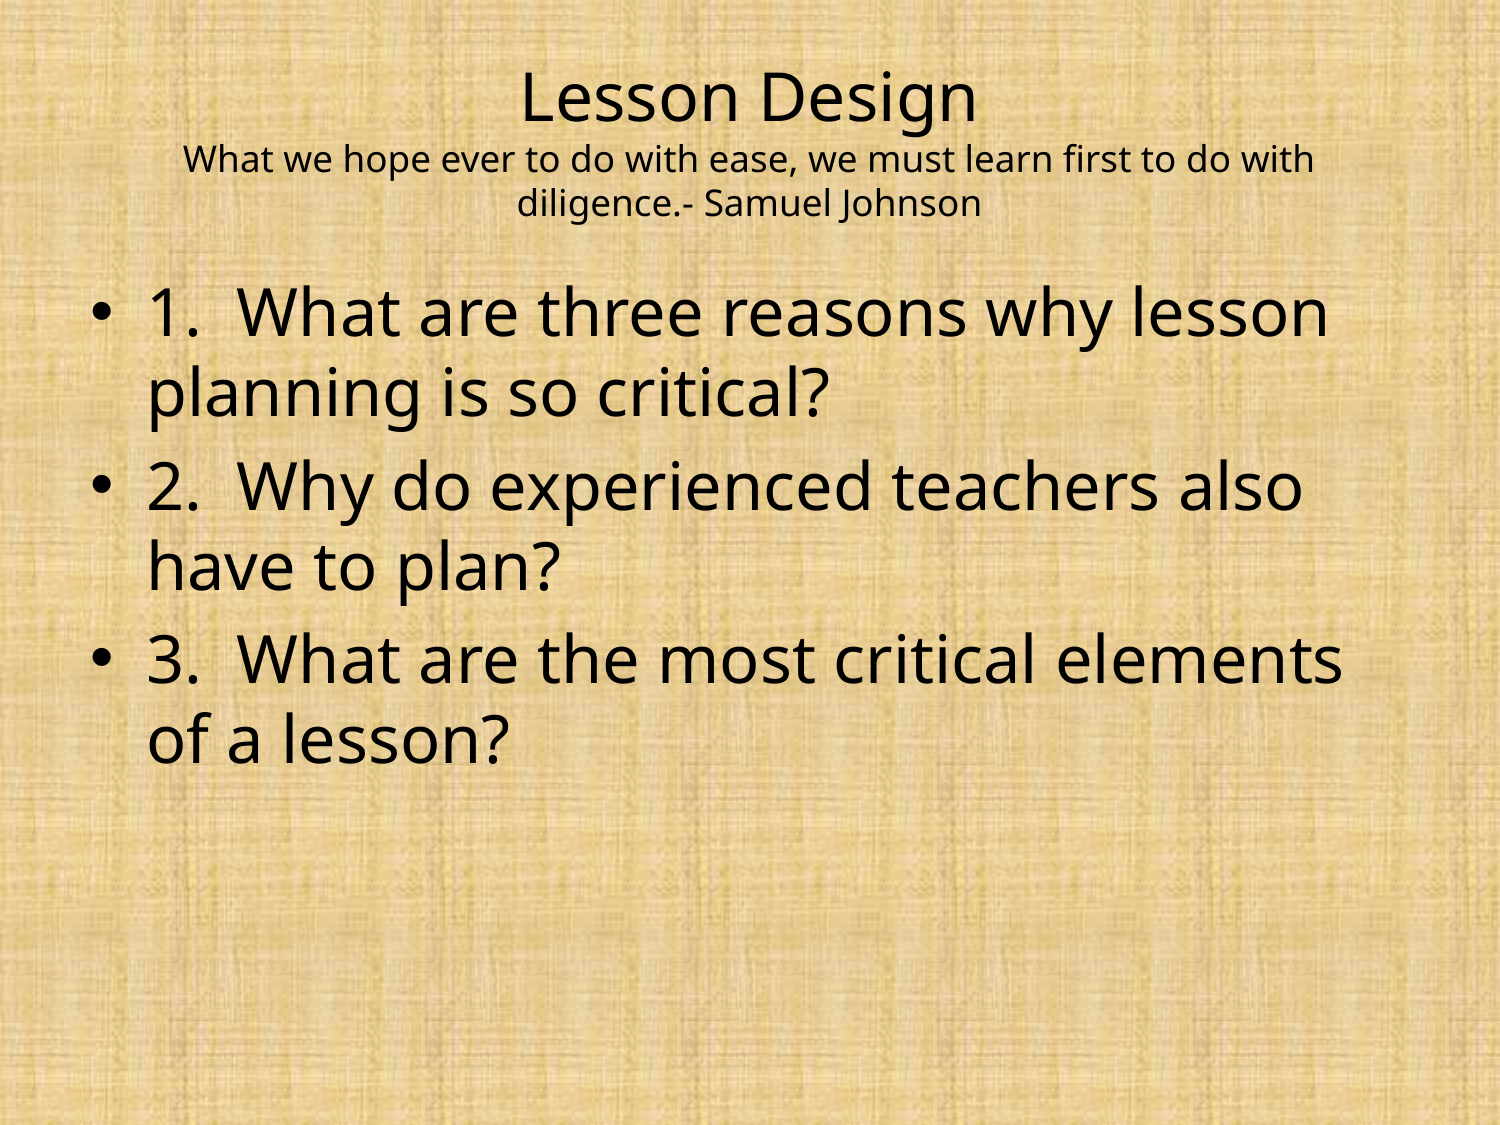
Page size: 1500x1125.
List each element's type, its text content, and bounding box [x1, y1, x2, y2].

picture [0, 0, 1500, 1125]
title Lesson Design What we hope ever to do with ease, we must learn first to do with diligence.- Samuel Johnson [75, 45, 1425, 233]
list 1. What are three reasons why lesson planning is so critical? 2. Why do experienced teachers also have to plan? 3. What are the most critical elements of a lesson? [75, 262, 1425, 1005]
